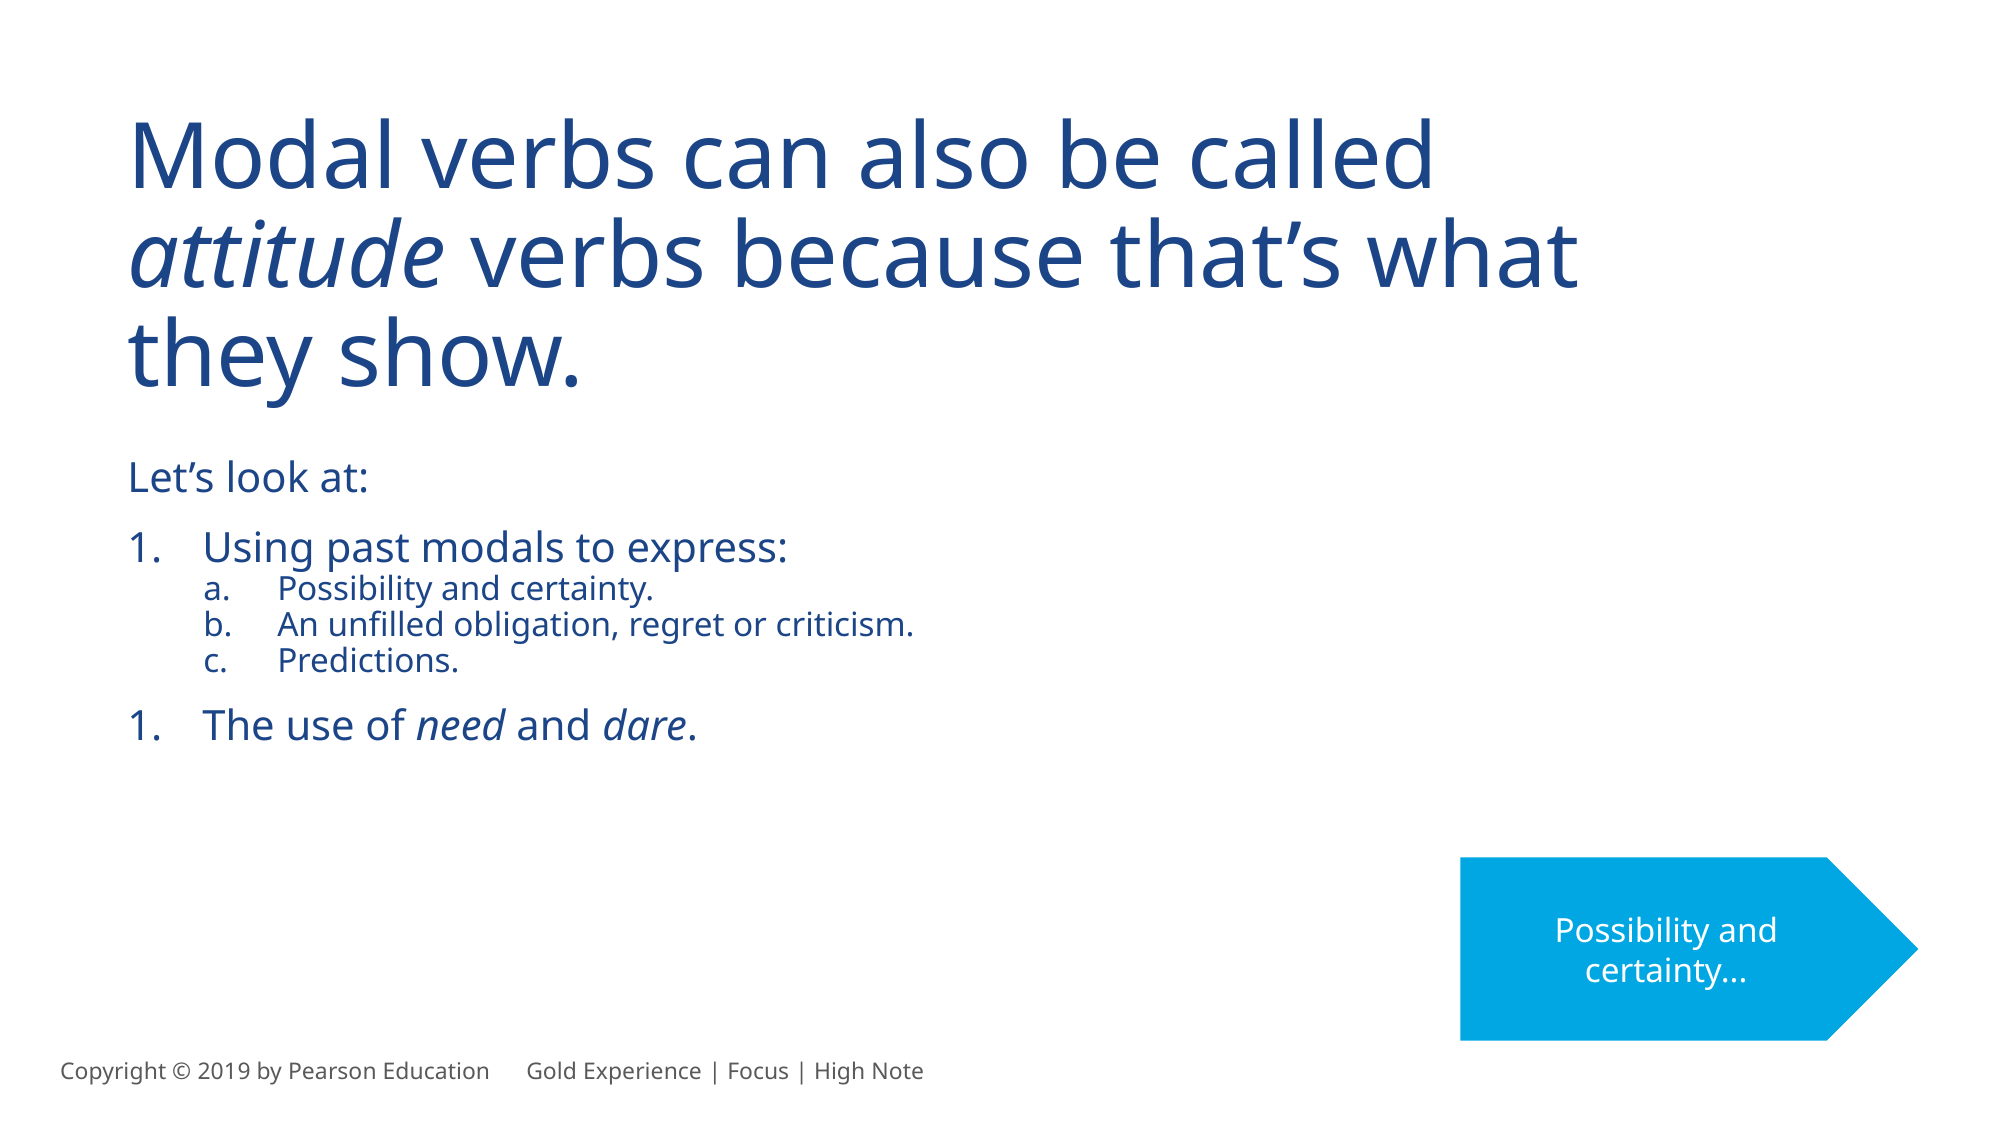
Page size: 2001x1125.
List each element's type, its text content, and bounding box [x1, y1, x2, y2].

list Let’s look at: Using past modals to express: Possibility and certainty. An unfilled obligation, regret or criticism. Predictions. The use of need and dare. [112, 449, 1763, 822]
text_box Possibility and certainty... [1460, 857, 1919, 1041]
title Modal verbs can also be called attitude verbs because that’s what they show. [112, 125, 1763, 390]
footer Copyright © 2019 by Pearson Education Gold Experience | Focus | High Note [45, 1040, 1084, 1101]
